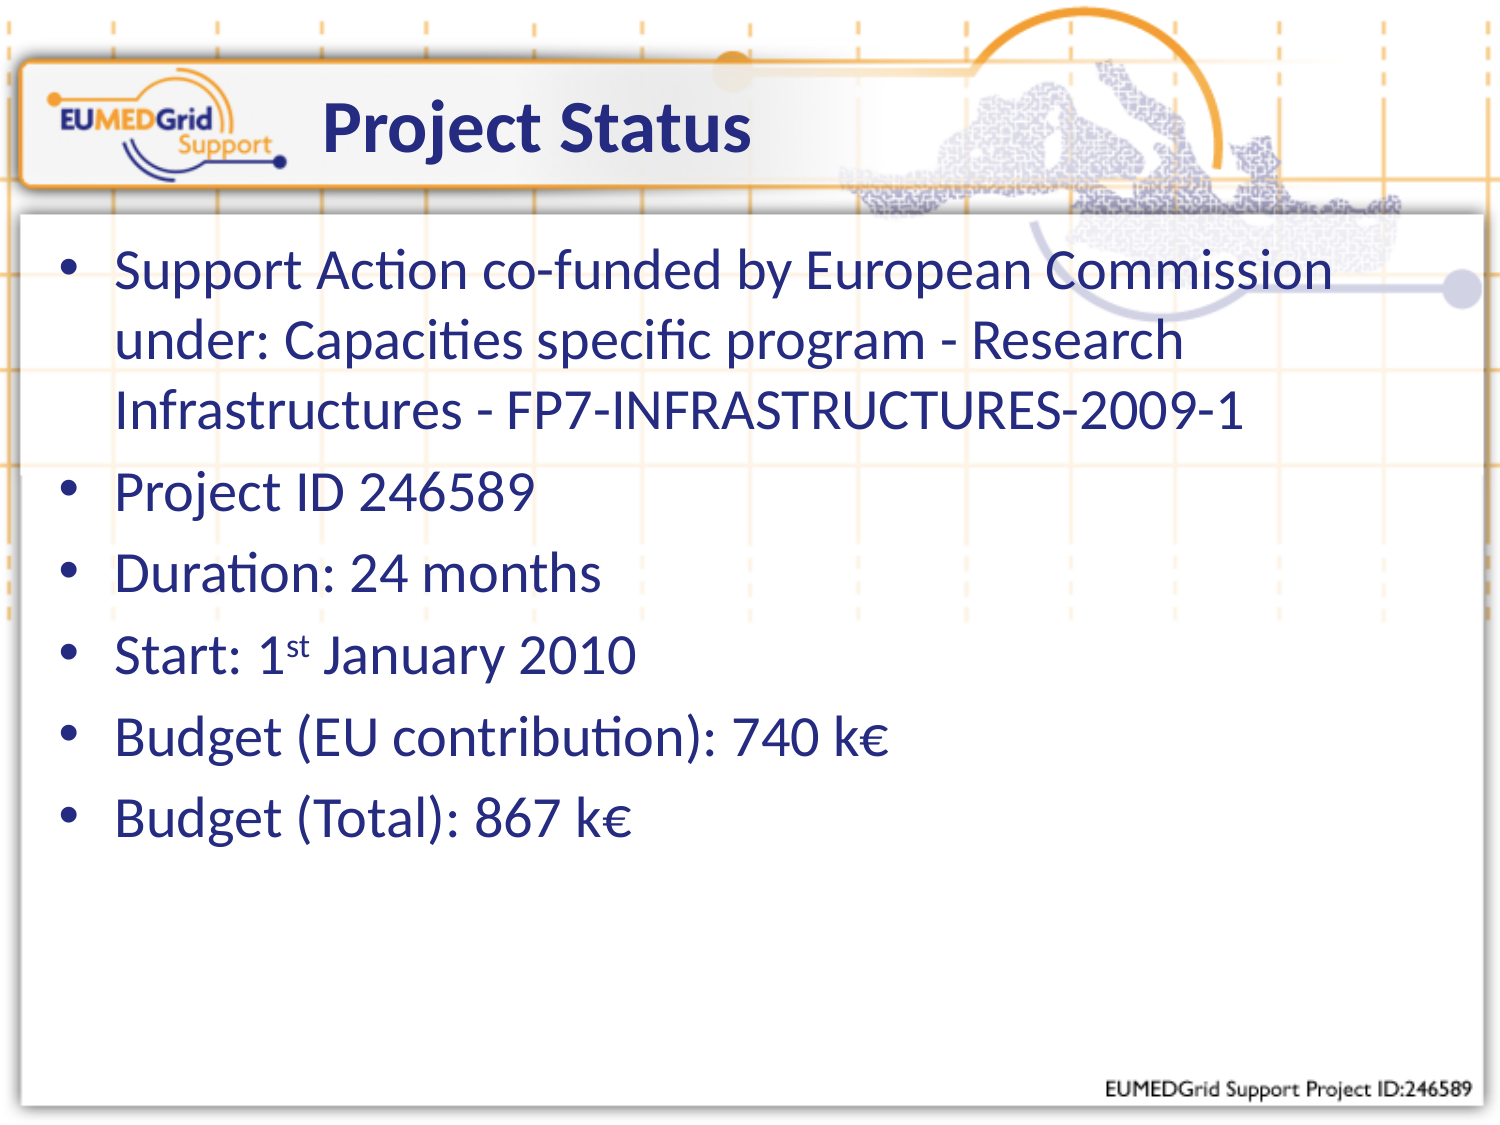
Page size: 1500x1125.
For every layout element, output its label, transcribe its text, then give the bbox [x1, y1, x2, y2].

picture [0, 0, 1500, 1125]
title Project Status [307, 79, 1404, 166]
list Support Action co-funded by European Commission under: Capacities specific program - Research Infrastructures - FP7-INFRASTRUCTURES-2009-1 Project ID 246589 Duration: 24 months Start: 1st January 2010 Budget (EU contribution): 740 k€ Budget (Total): 867 k€ [43, 223, 1399, 1070]
